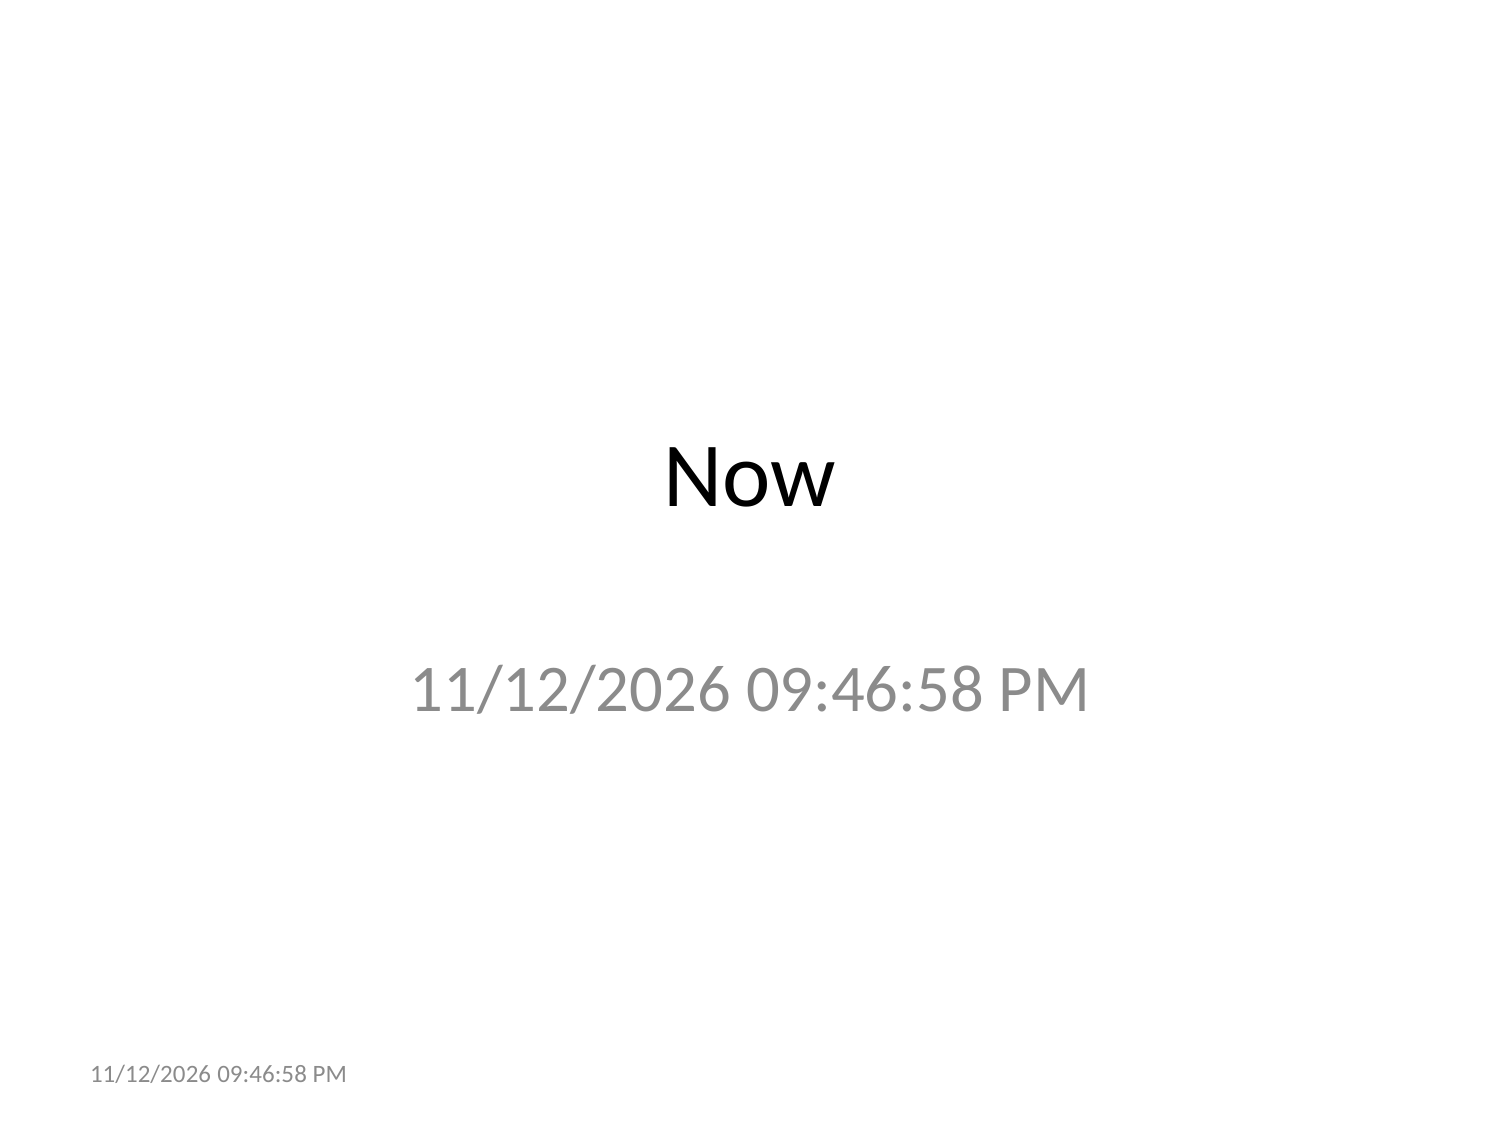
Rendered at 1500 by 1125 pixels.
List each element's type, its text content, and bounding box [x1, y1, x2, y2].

title Now [112, 349, 1388, 591]
subtitle 2011-12-19 10:20:04 AM [225, 637, 1275, 925]
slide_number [75, 1042, 425, 1103]
